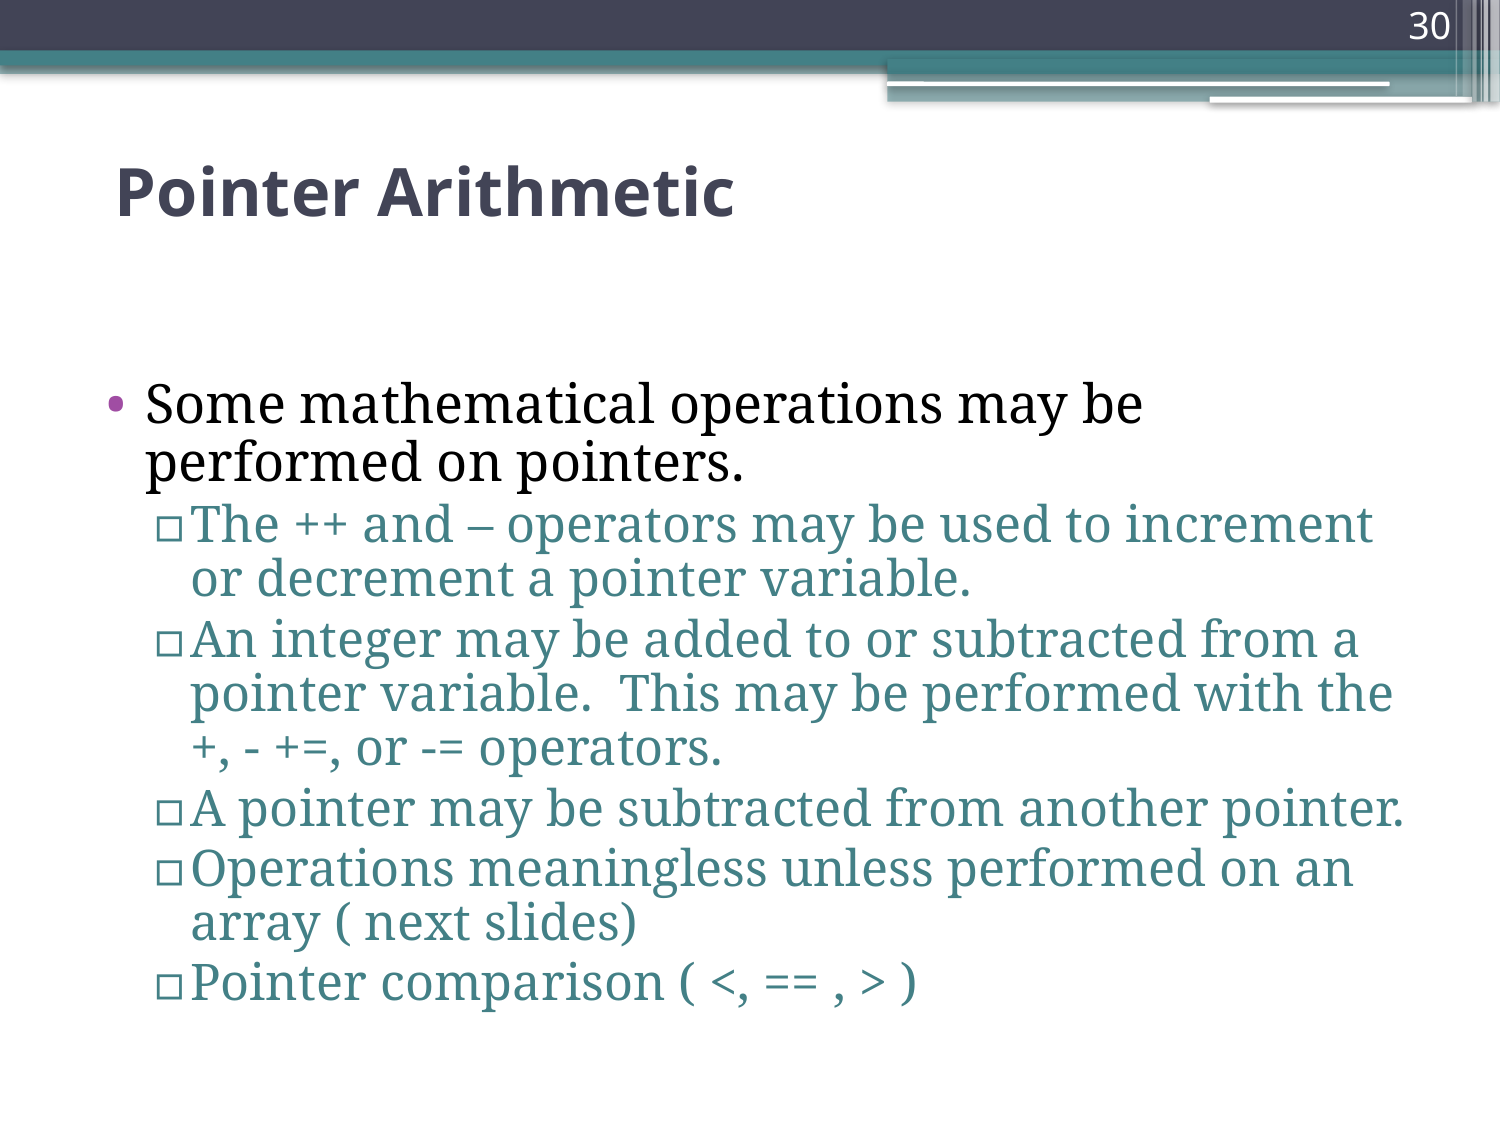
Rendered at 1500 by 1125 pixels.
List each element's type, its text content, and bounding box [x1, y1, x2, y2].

list Some mathematical operations may be performed on pointers. The ++ and – operators may be used to increment or decrement a pointer variable. An integer may be added to or subtracted from a pointer variable. This may be performed with the +, - +=, or -= operators. A pointer may be subtracted from another pointer. Operations meaningless unless performed on an array ( next slides) Pointer comparison ( <, == , > ) [75, 368, 1425, 1079]
title Pointer Arithmetic [100, 101, 1451, 277]
slide_number 30 [1341, 0, 1466, 61]
